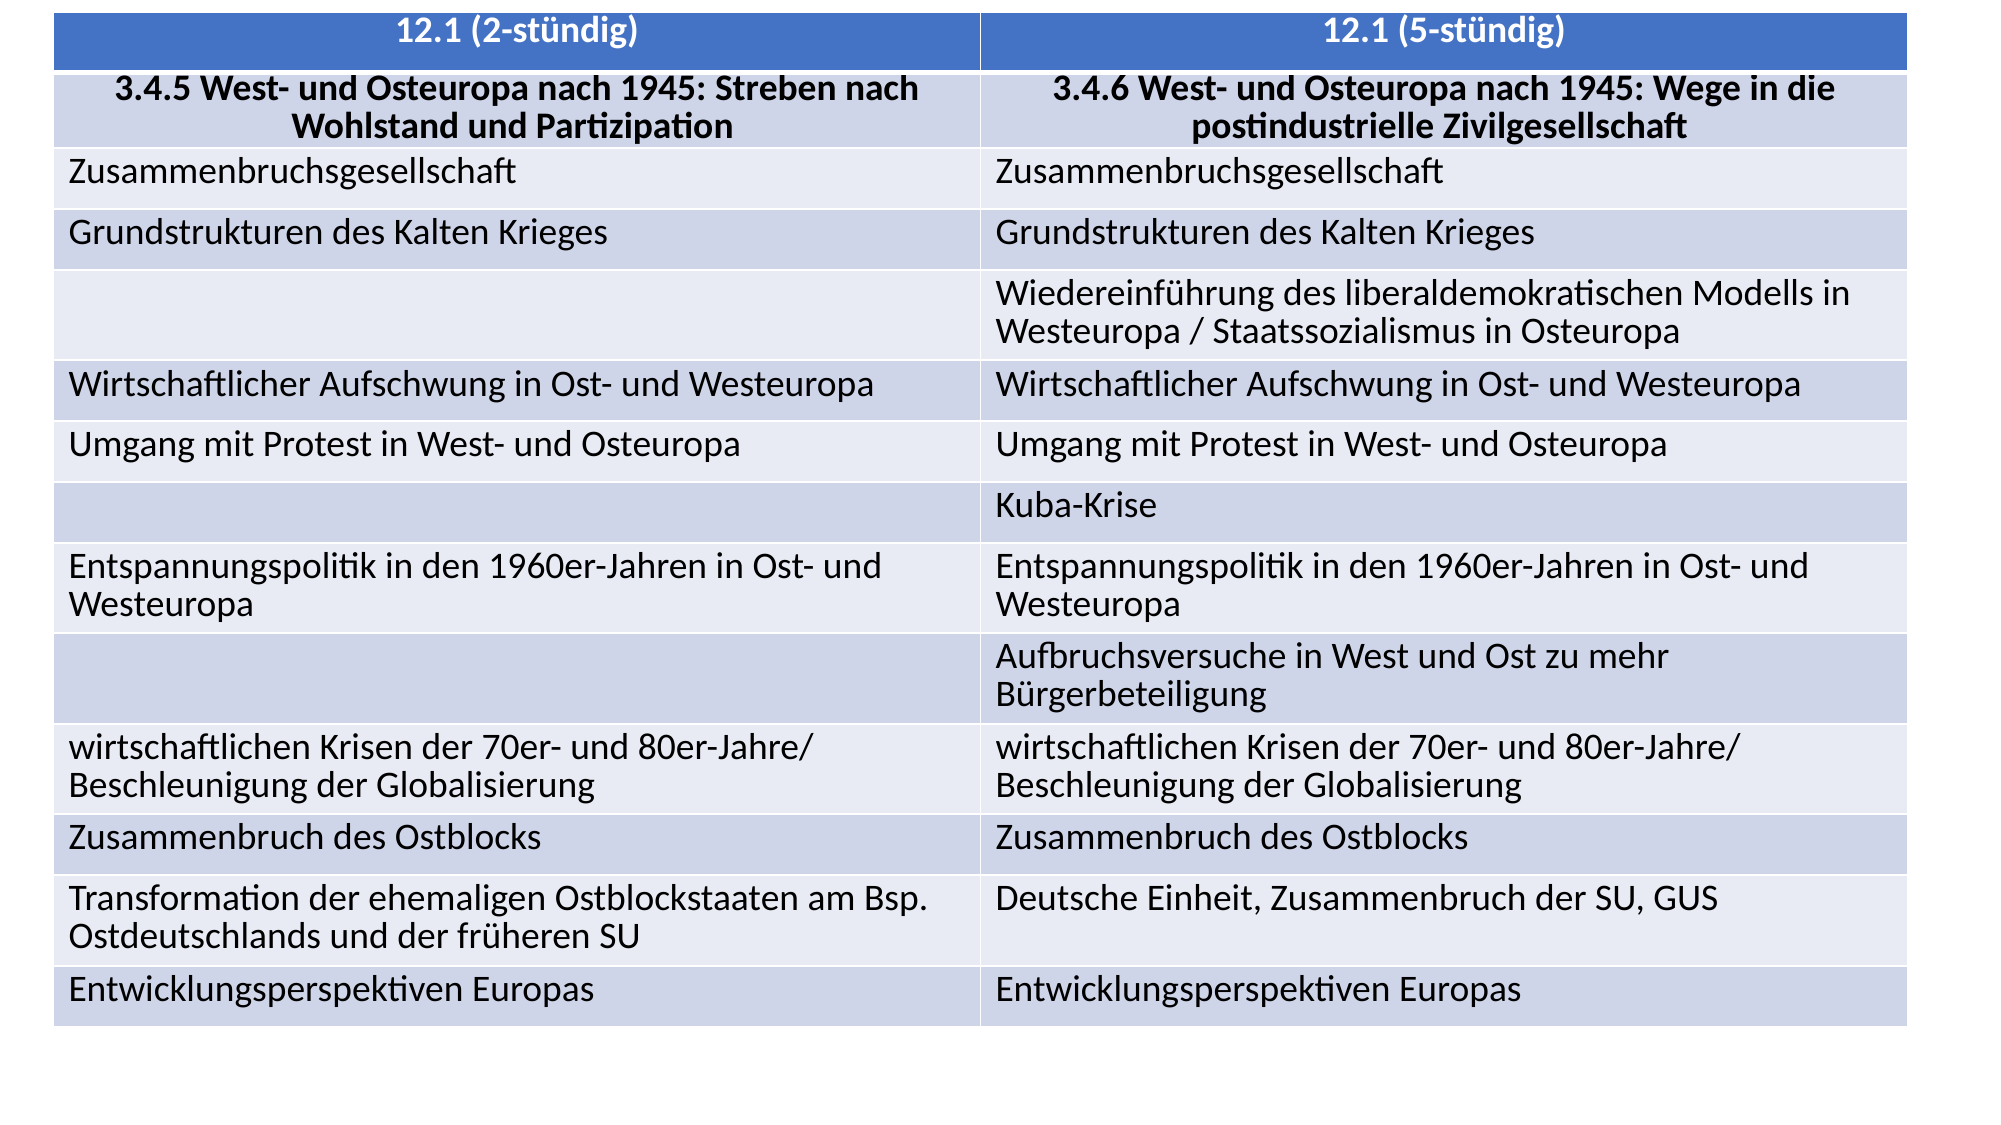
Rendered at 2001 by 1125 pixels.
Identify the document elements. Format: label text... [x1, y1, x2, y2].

table_cell Umgang mit Protest in West- und Osteuropa [981, 422, 1907, 481]
table_cell Zusammenbruchsgesellschaft [54, 149, 980, 208]
table_cell Transformation der ehemaligen Ostblockstaaten am Bsp. Ostdeutschlands und der früheren SU [54, 876, 980, 965]
table_cell Wirtschaftlicher Aufschwung in Ost- und Westeuropa [981, 361, 1907, 420]
table_header 12.1 (2-stündig) [54, 13, 980, 70]
table_cell [54, 271, 980, 359]
table_cell Aufbruchsversuche in West und Ost zu mehr Bürgerbeteiligung [981, 634, 1907, 723]
table_header 12.1 (5-stündig) [981, 13, 1907, 70]
table_cell wirtschaftlichen Krisen der 70er- und 80er-Jahre/ Beschleunigung der Globalisierung [54, 725, 980, 813]
table_cell Entwicklungsperspektiven Europas [981, 967, 1907, 1026]
table_cell Zusammenbruchsgesellschaft [981, 149, 1907, 208]
table_cell Wirtschaftlicher Aufschwung in Ost- und Westeuropa [54, 361, 980, 420]
table_cell Grundstrukturen des Kalten Krieges [54, 210, 980, 269]
table_cell [54, 634, 980, 723]
table_cell Entspannungspolitik in den 1960er-Jahren in Ost- und Westeuropa [981, 544, 1907, 632]
table_cell Wiedereinführung des liberaldemokratischen Modells in Westeuropa / Staatssozialismus in Osteuropa [981, 271, 1907, 359]
table_cell Zusammenbruch des Ostblocks [981, 815, 1907, 874]
table_cell 3.4.6 West- und Osteuropa nach 1945: Wege in die postindustrielle Zivilgesellschaft [981, 75, 1907, 147]
table_cell Entwicklungsperspektiven Europas [54, 967, 980, 1026]
table_cell [54, 483, 980, 542]
table_cell Entspannungspolitik in den 1960er-Jahren in Ost- und Westeuropa [54, 544, 980, 632]
table_cell Grundstrukturen des Kalten Krieges [981, 210, 1907, 269]
table_cell 3.4.5 West- und Osteuropa nach 1945: Streben nach Wohlstand und Partizipation [54, 75, 980, 147]
table_cell Umgang mit Protest in West- und Osteuropa [54, 422, 980, 481]
table_cell Deutsche Einheit, Zusammenbruch der SU, GUS [981, 876, 1907, 965]
table_cell wirtschaftlichen Krisen der 70er- und 80er-Jahre/ Beschleunigung der Globalisierung [981, 725, 1907, 813]
table_cell Zusammenbruch des Ostblocks [54, 815, 980, 874]
table_cell Kuba-Krise [981, 483, 1907, 542]
